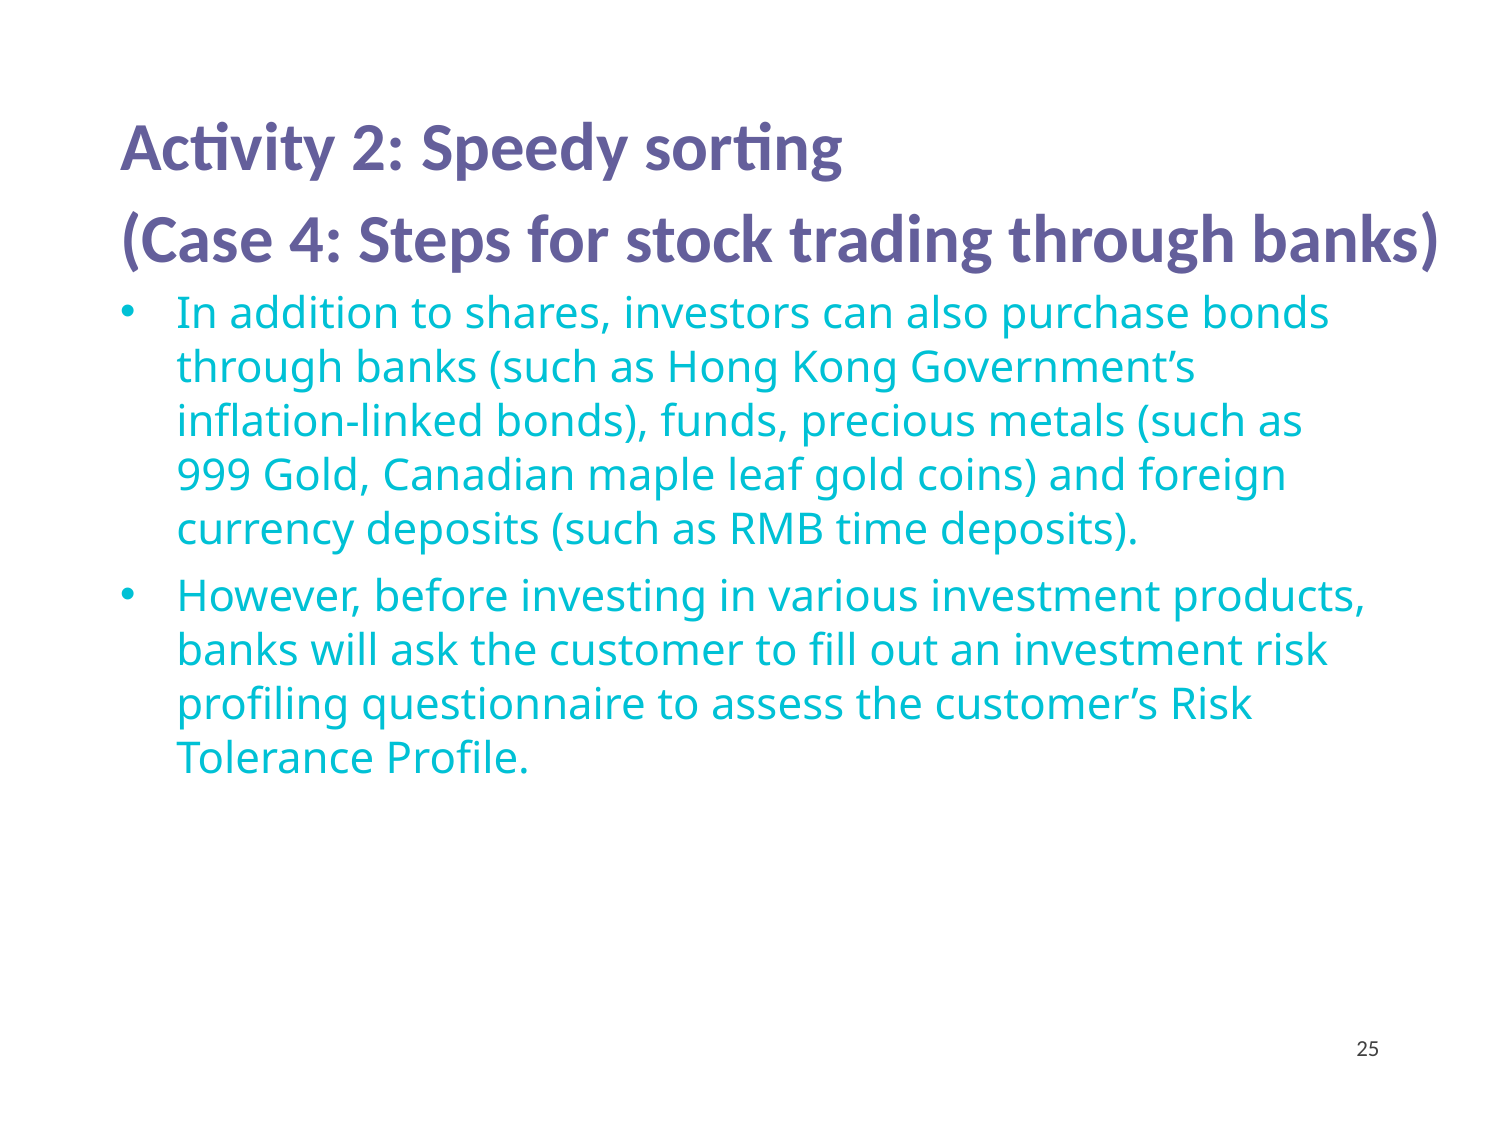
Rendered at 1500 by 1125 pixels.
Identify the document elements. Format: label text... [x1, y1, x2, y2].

list In addition to shares, investors can also purchase bonds through banks (such as Hong Kong Government’s inflation-linked bonds), funds, precious metals (such as 999 Gold, Canadian maple leaf gold coins) and foreign currency deposits (such as RMB time deposits). However, before investing in various investment products, banks will ask the customer to fill out an investment risk profiling questionnaire to assess the customer’s Risk Tolerance Profile. [119, 287, 1381, 792]
slide_number 25 [1353, 1035, 1381, 1062]
list Activity 2: Speedy sorting (Case 4: Steps for stock trading through banks) [119, 113, 1462, 287]
